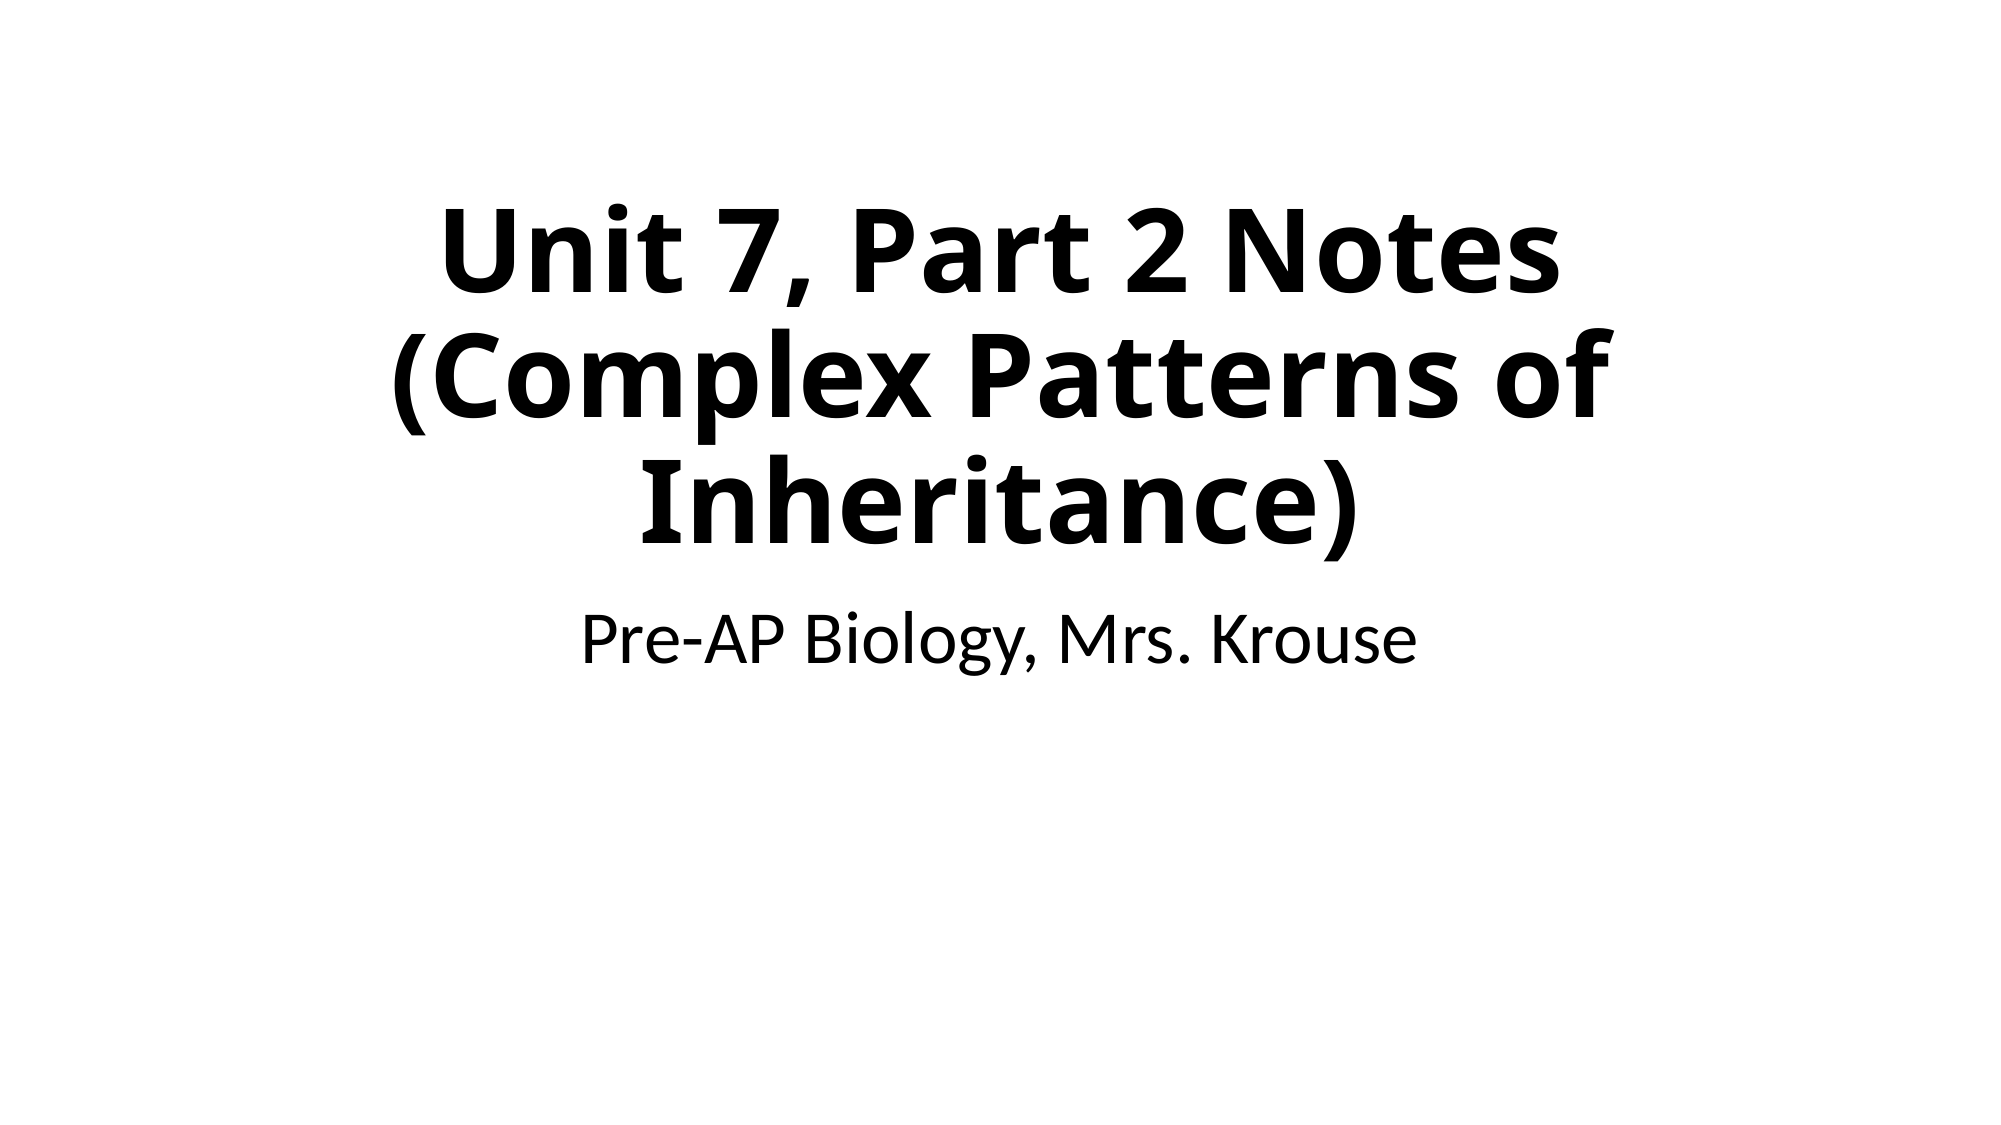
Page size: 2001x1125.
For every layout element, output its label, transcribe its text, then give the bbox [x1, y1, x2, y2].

subtitle Pre-AP Biology, Mrs. Krouse [249, 590, 1750, 863]
title Unit 7, Part 2 Notes (Complex Patterns of Inheritance) [249, 184, 1750, 576]
